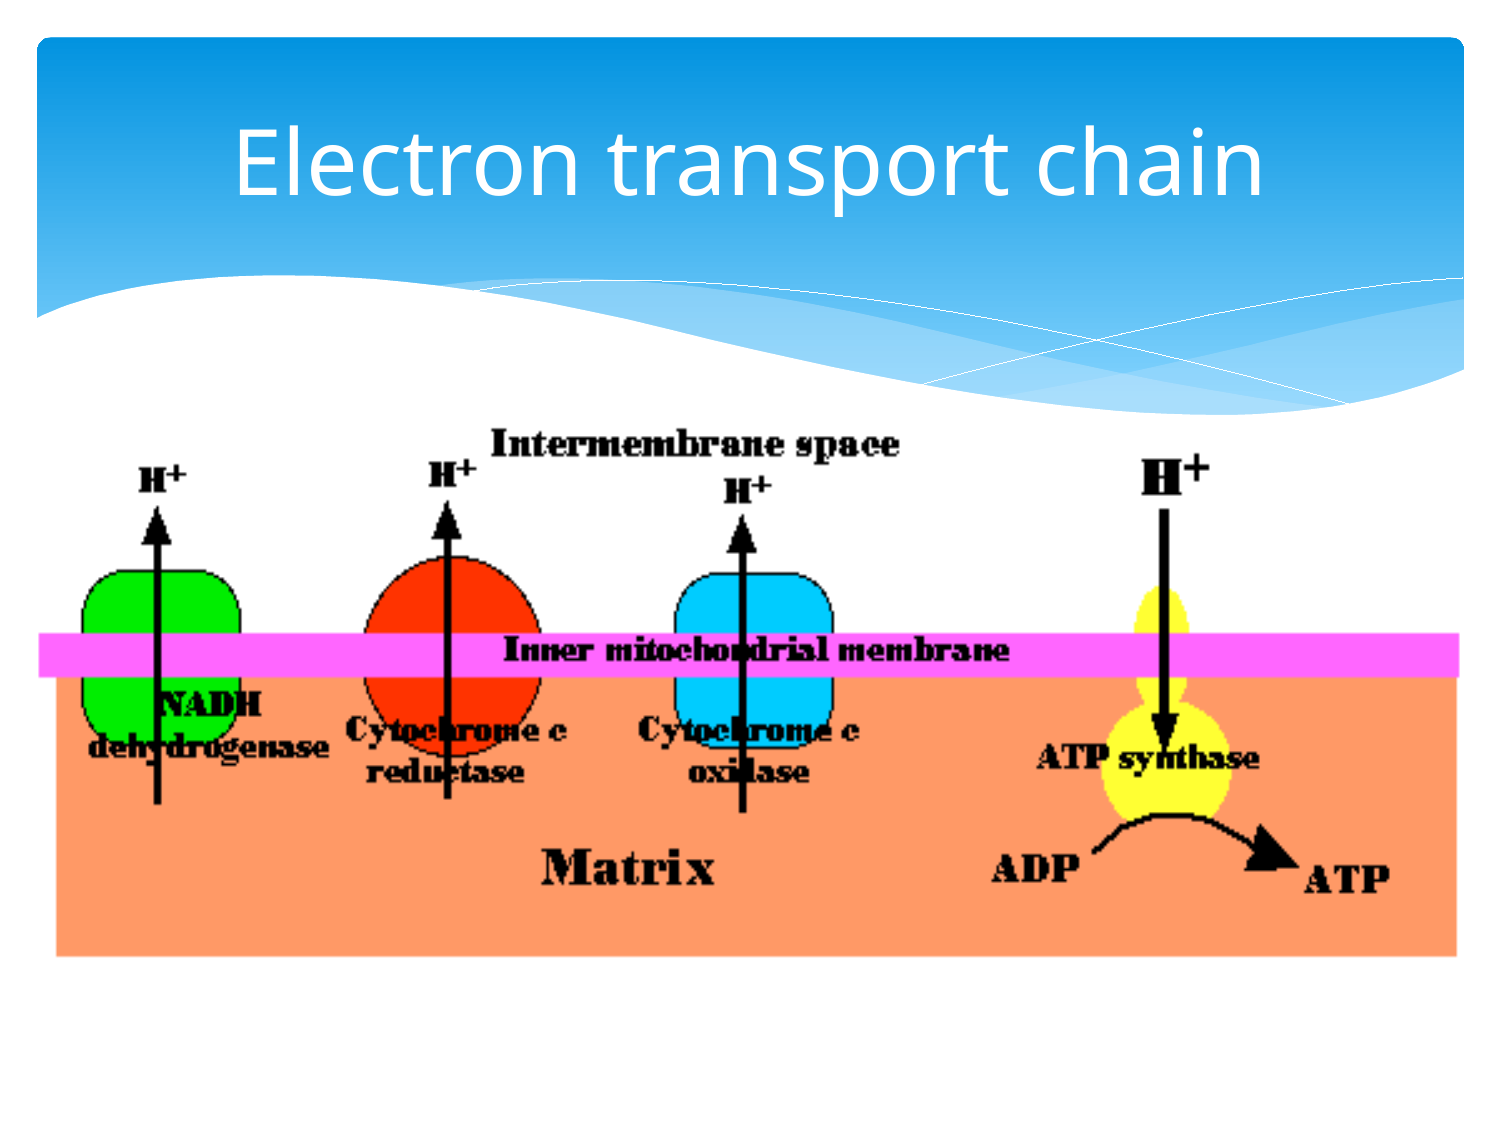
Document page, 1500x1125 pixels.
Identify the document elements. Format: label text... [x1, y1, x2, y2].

title Electron transport chain [75, 55, 1425, 261]
picture [37, 424, 1466, 963]
